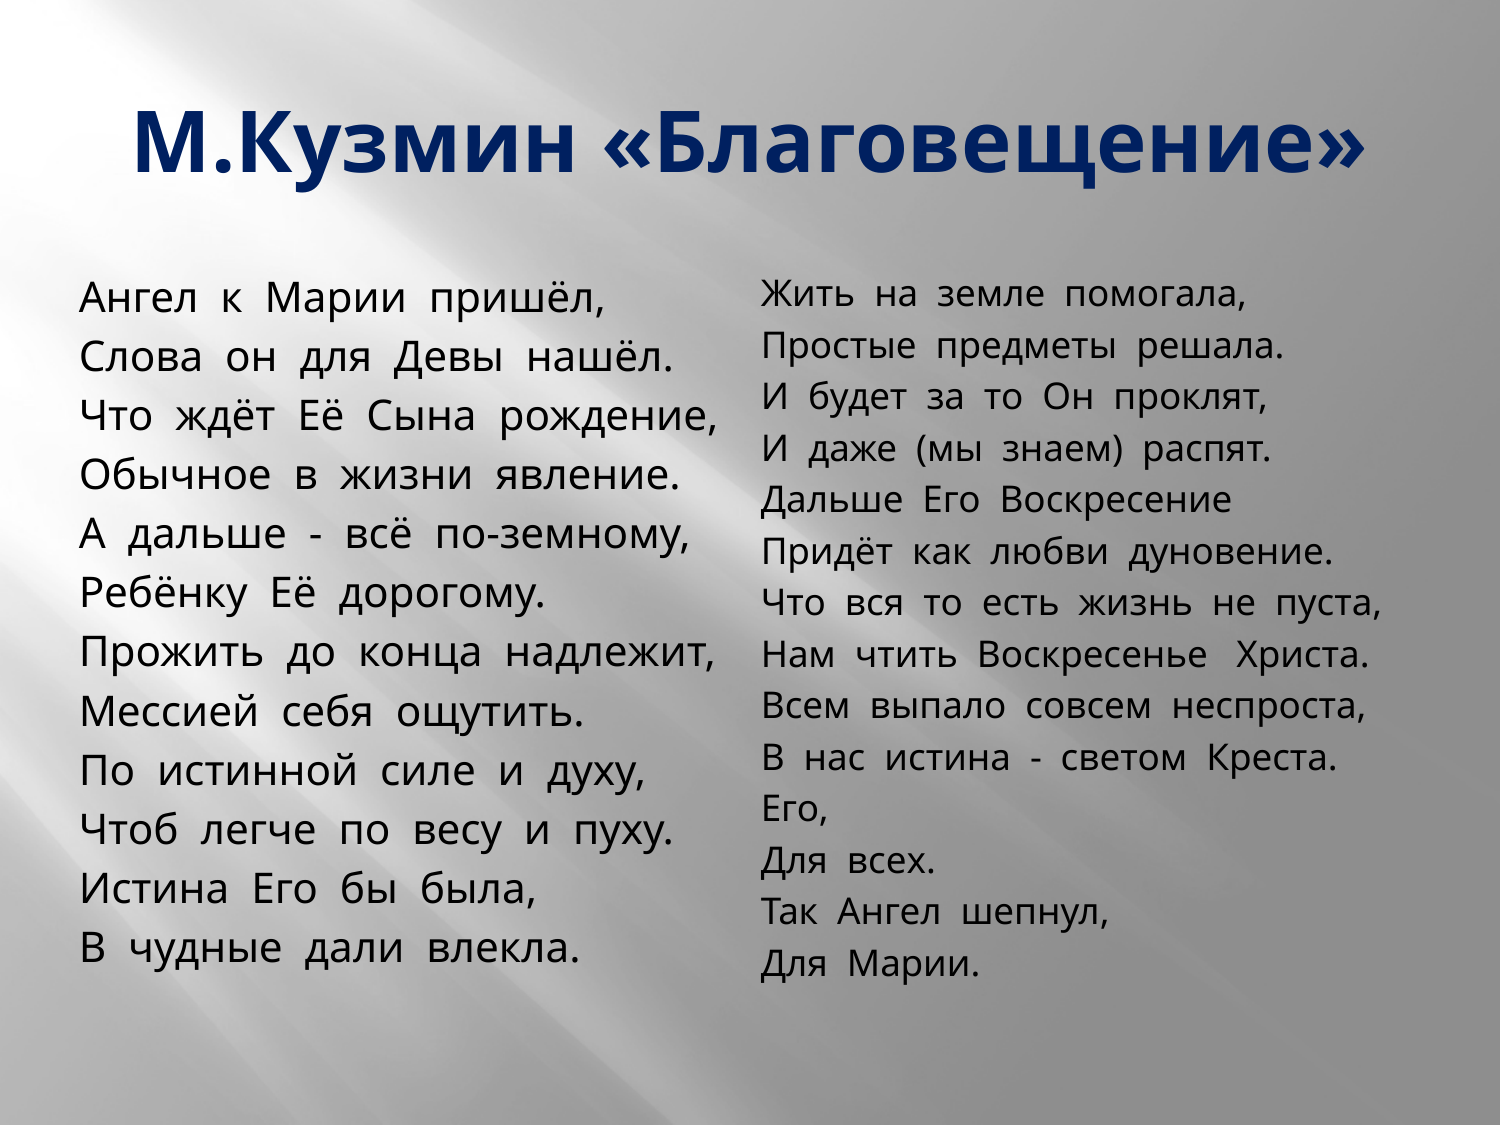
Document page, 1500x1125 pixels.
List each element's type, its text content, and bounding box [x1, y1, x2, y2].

title М.Кузмин «Благовещение» [75, 45, 1425, 233]
list Жить на земле помогала, Простые предметы решала. И будет за то Он проклят, И даже (мы знаем) распят. Дальше Его Воскресение Придёт как любви дуновение. Что вся то есть жизнь не пуста, Нам чтить Воскресенье Христа. Всем выпало совсем неспроста, В нас истина - светом Креста. Его, Для всех. Так Ангел шепнул, Для Марии. [726, 262, 1425, 1005]
list Ангел к Марии пришёл, Слова он для Девы нашёл. Что ждёт Её Сына рождение, Обычное в жизни явление. А дальше - всё по-земному, Ребёнку Её дорогому. Прожить до конца надлежит, Мессией себя ощутить. По истинной силе и духу, Чтоб легче по весу и пуху. Истина Его бы была, В чудные дали влекла. [41, 262, 726, 1005]
